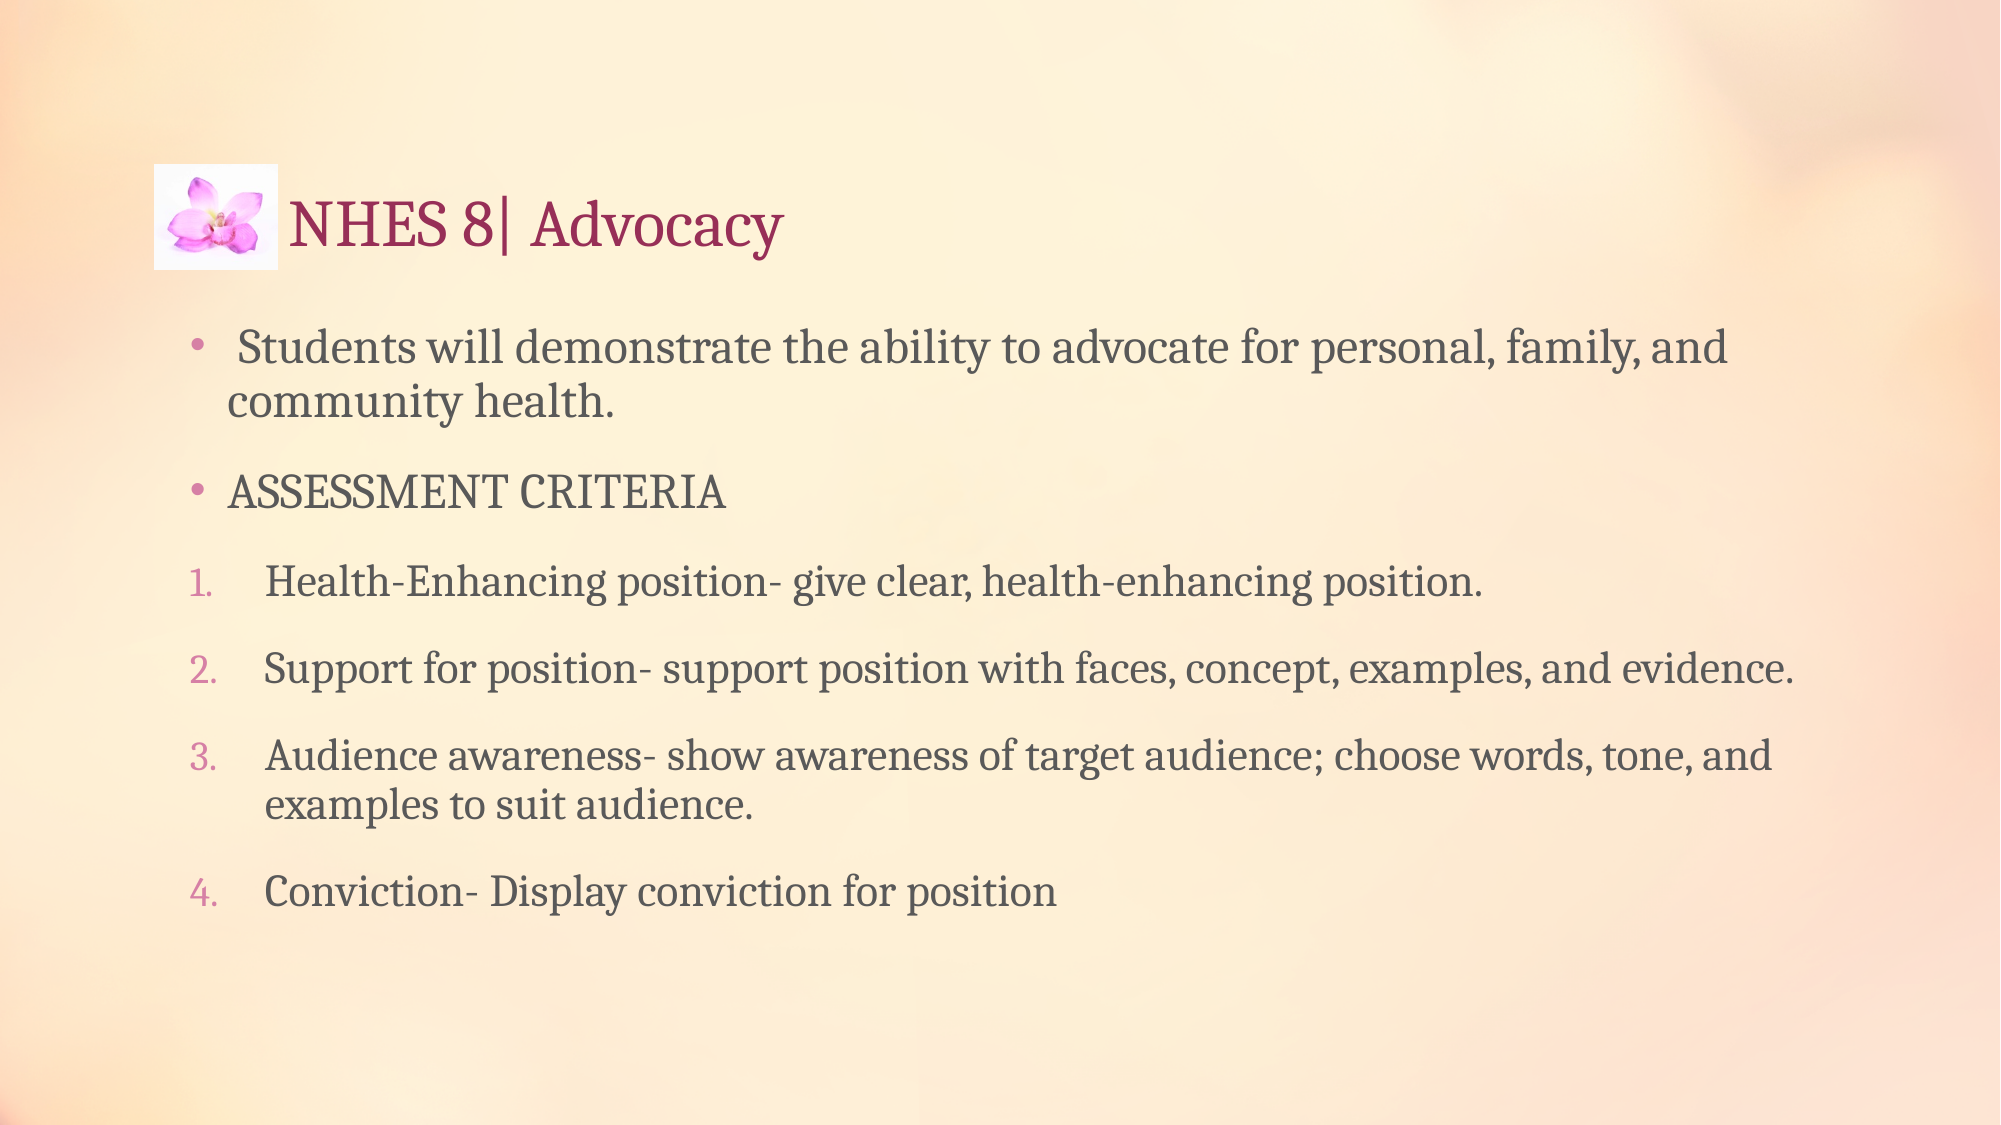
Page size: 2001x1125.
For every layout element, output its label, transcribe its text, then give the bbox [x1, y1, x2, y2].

picture [0, 0, 2001, 1125]
list Students will demonstrate the ability to advocate for personal, family, and community health. ASSESSMENT CRITERIA Health-Enhancing position- give clear, health-enhancing position. Support for position- support position with faces, concept, examples, and evidence. Audience awareness- show awareness of target audience; choose words, tone, and examples to suit audience. Conviction- Display conviction for position [174, 312, 1825, 1013]
title NHES 8| Advocacy [174, 75, 1825, 271]
